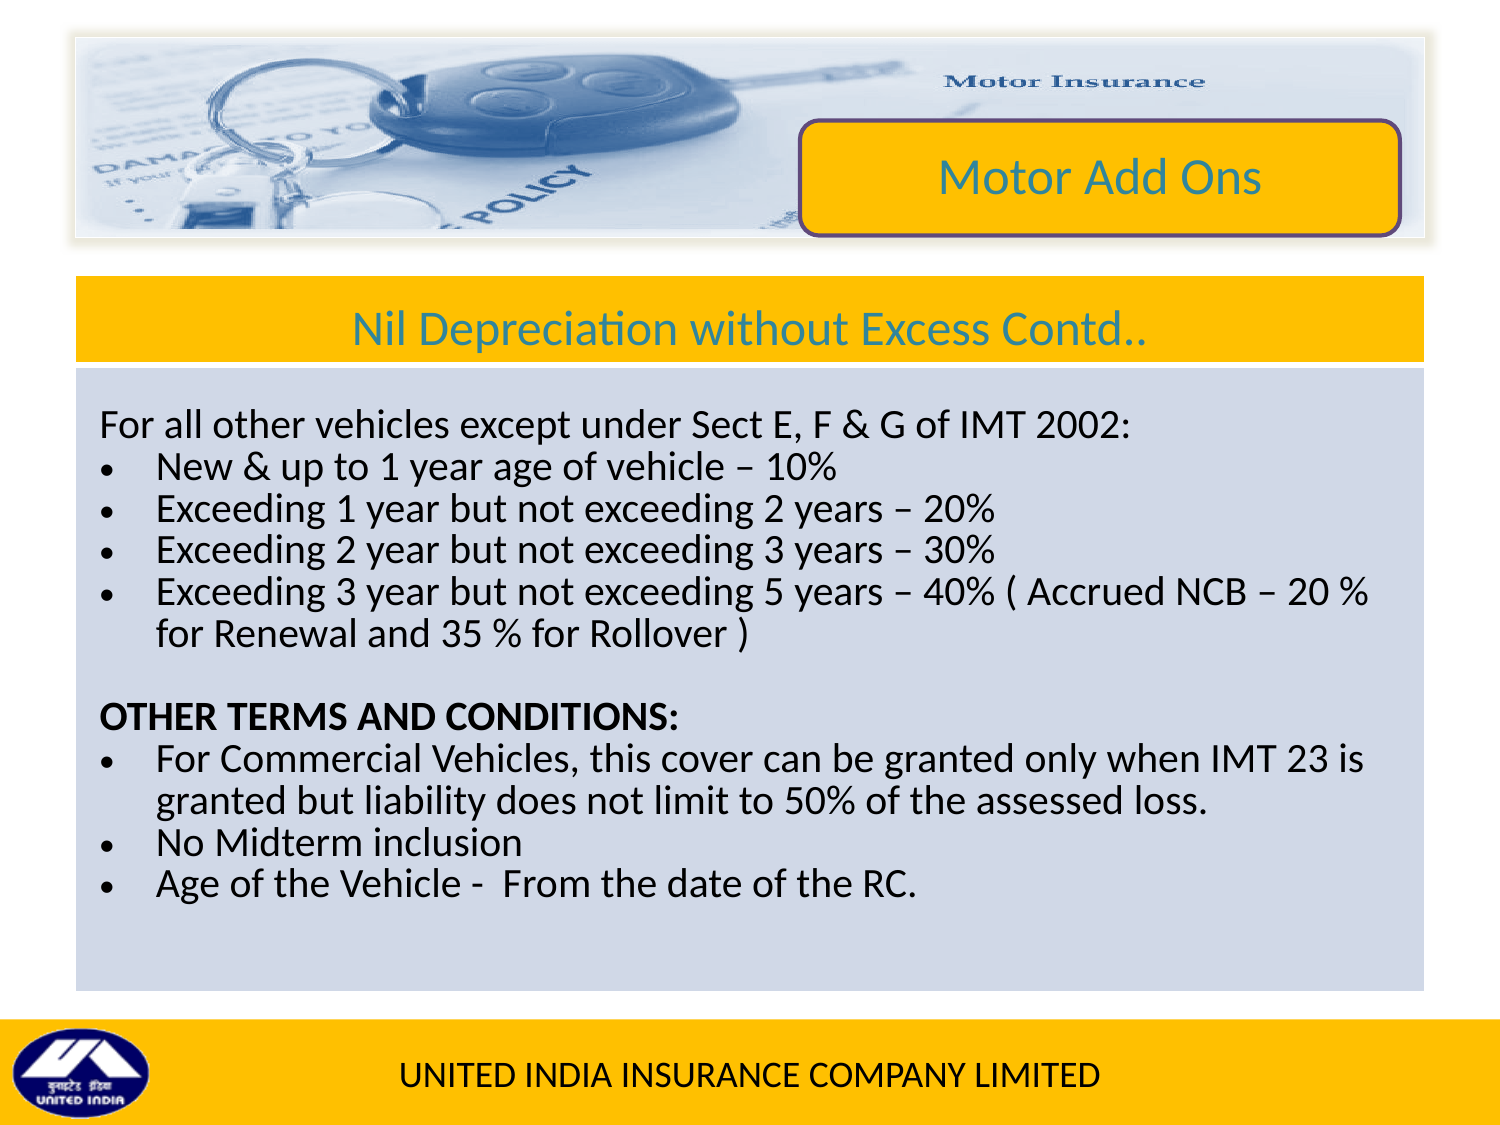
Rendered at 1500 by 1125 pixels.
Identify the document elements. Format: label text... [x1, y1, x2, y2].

picture [11, 1027, 153, 1119]
text_box UNITED INDIA INSURANCE COMPANY LIMITED [0, 1019, 1500, 1125]
table_header Nil Depreciation without Excess Contd.. [76, 276, 1424, 362]
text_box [799, 120, 1401, 236]
picture [74, 37, 1426, 238]
table_cell For all other vehicles except under Sect E, F & G of IMT 2002: New & up to 1 year age of vehicle – 10% Exceeding 1 year but not exceeding 2 years – 20% Exceeding 2 year but not exceeding 3 years – 30% Exceeding 3 year but not exceeding 5 years – 40% ( Accrued NCB – 20 % for Renewal and 35 % for Rollover ) OTHER TERMS AND CONDITIONS: For Commercial Vehicles, this cover can be granted only when IMT 23 is granted but liability does not limit to 50% of the assessed loss. No Midterm inclusion Age of the Vehicle - From the date of the RC. [76, 368, 1424, 991]
